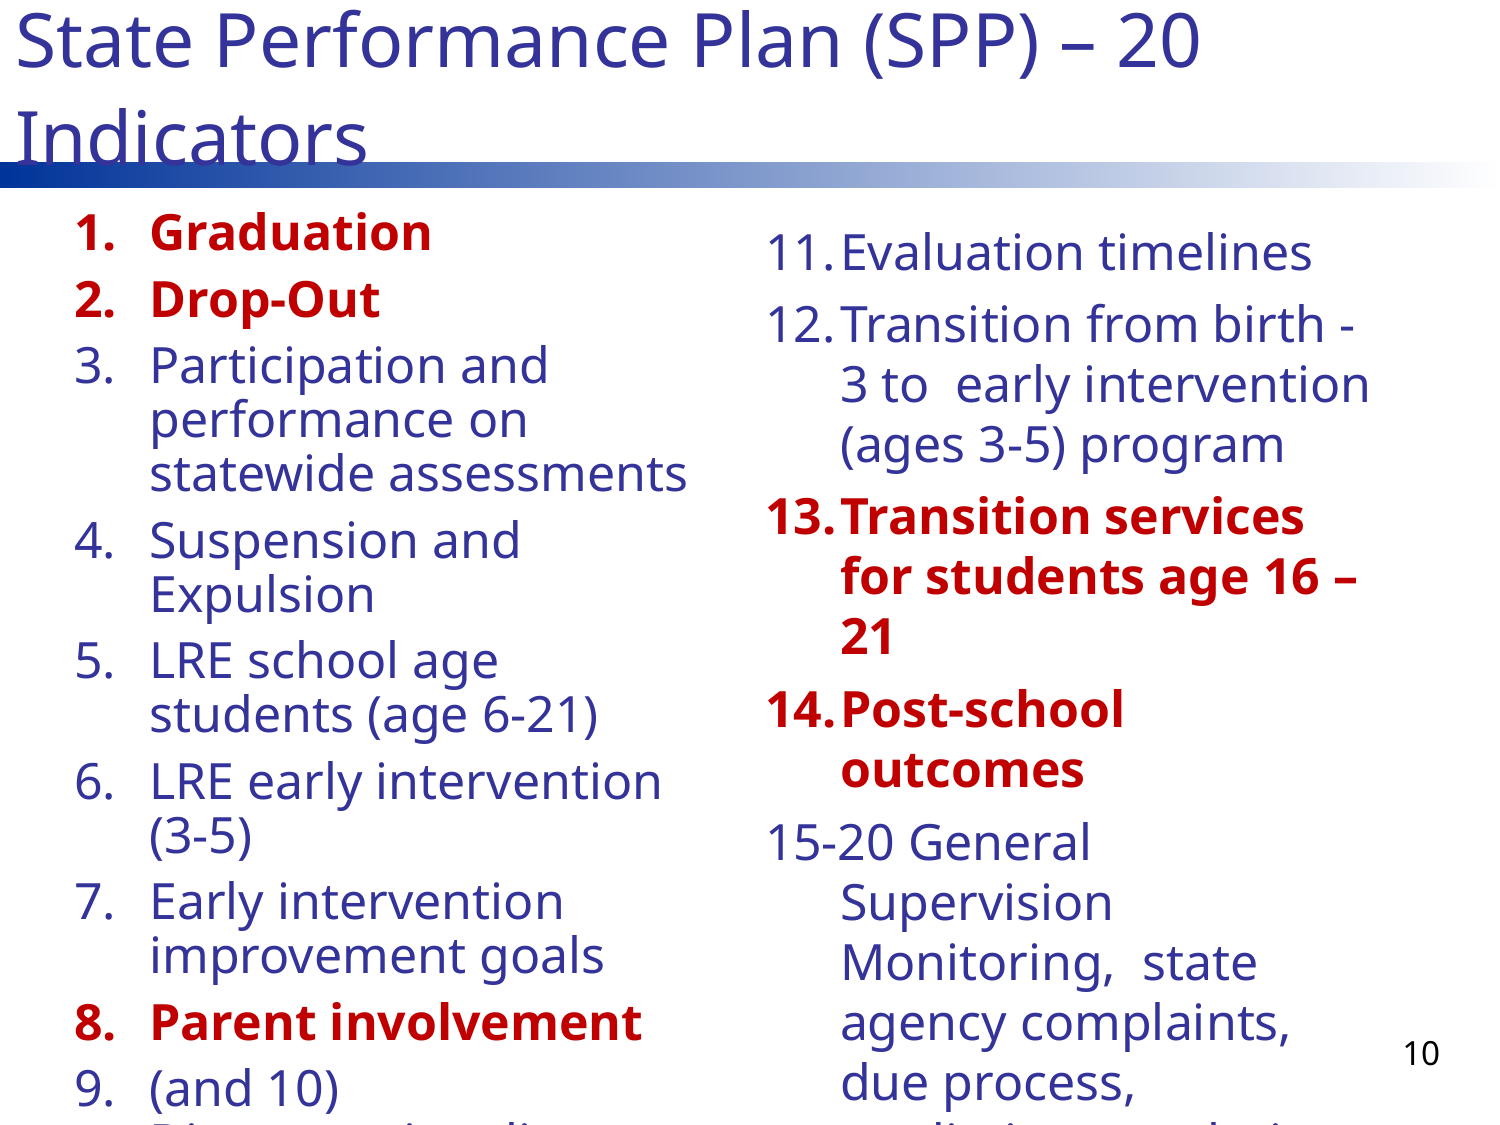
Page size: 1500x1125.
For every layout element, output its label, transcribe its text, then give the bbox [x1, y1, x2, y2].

text_box 10 [1387, 1024, 1460, 1085]
list Graduation Drop-Out Participation and performance on statewide assessments Suspension and Expulsion LRE school age students (age 6-21) LRE early intervention (3-5) Early intervention improvement goals Parent involvement (and 10) Disproportionality [50, 200, 725, 1088]
title State Performance Plan (SPP) – 20 Indicators [0, 37, 1450, 138]
list Evaluation timelines Transition from birth - 3 to early intervention (ages 3-5) program Transition services for students age 16 – 21 Post-school outcomes 15-20 General Supervision Monitoring, state agency complaints, due process, mediation, resolution sessions, data reporting [750, 212, 1396, 1094]
